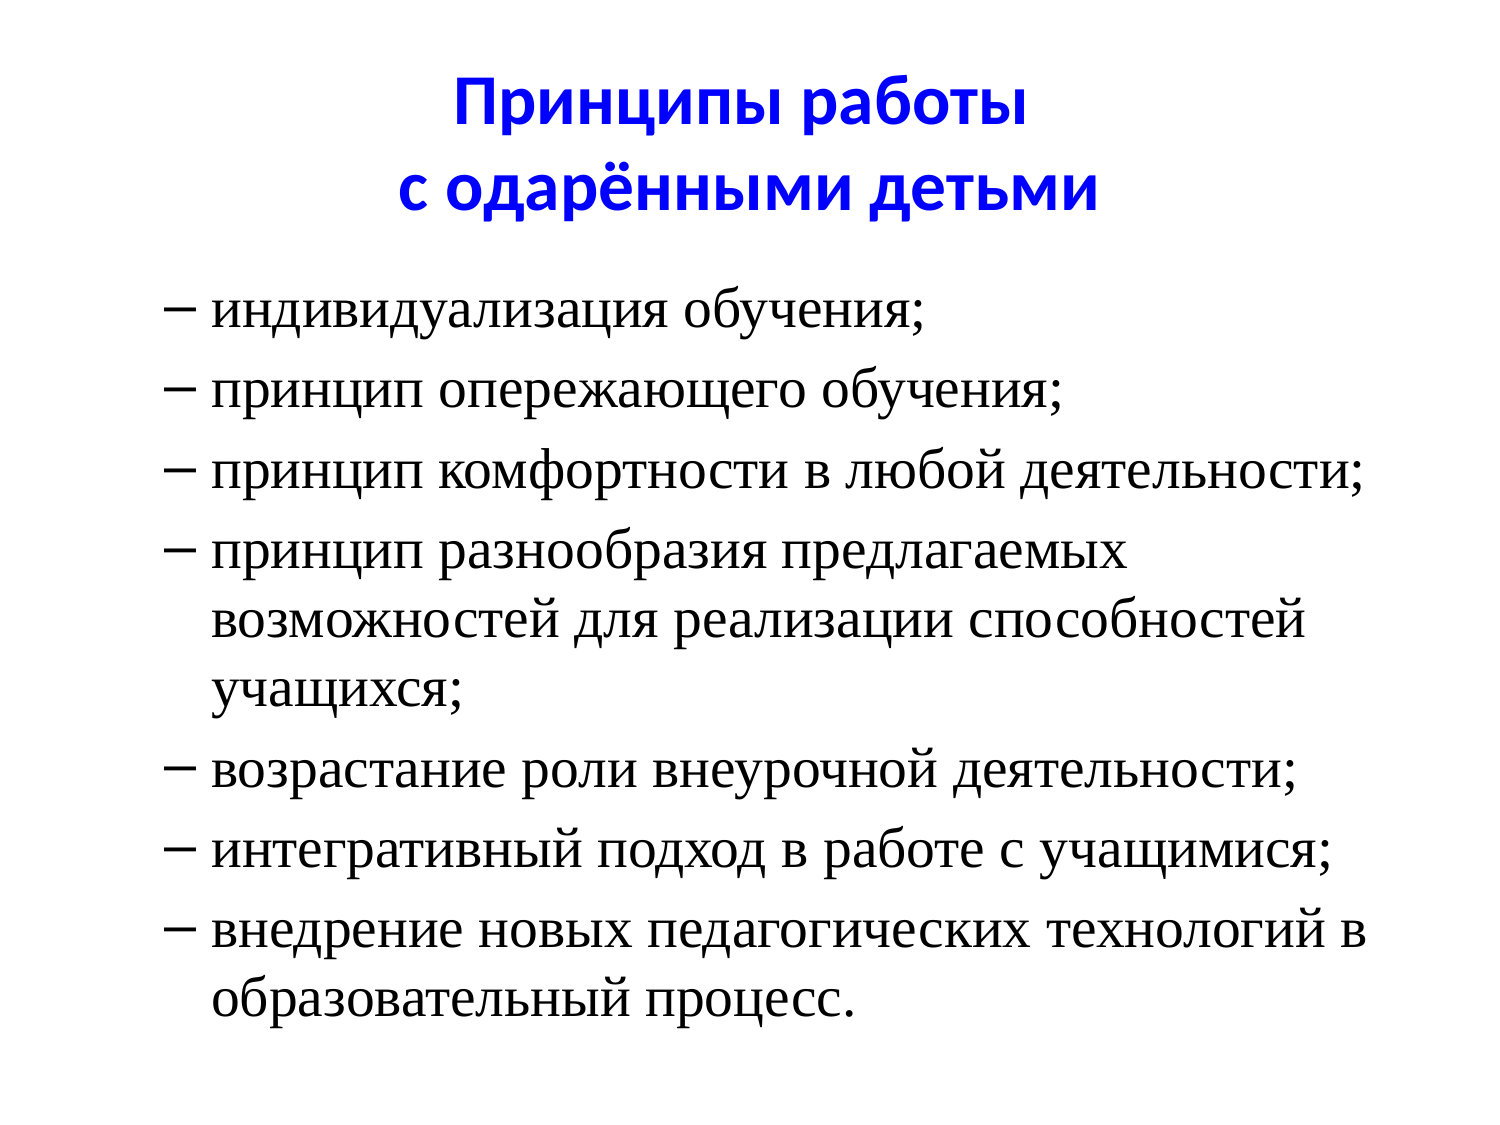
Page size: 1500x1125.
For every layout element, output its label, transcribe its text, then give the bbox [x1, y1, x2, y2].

list индивидуализация обучения; принцип опережающего обучения; принцип комфортности в любой деятельности; принцип разнообразия предлагаемых возможностей для реализации способностей учащихся; возрастание роли внеурочной деятельности; интегративный подход в работе с учащимися; внедрение новых педагогических технологий в образовательный процесс. [75, 262, 1425, 1047]
title Принципы работы с одарёнными детьми [75, 45, 1425, 233]
